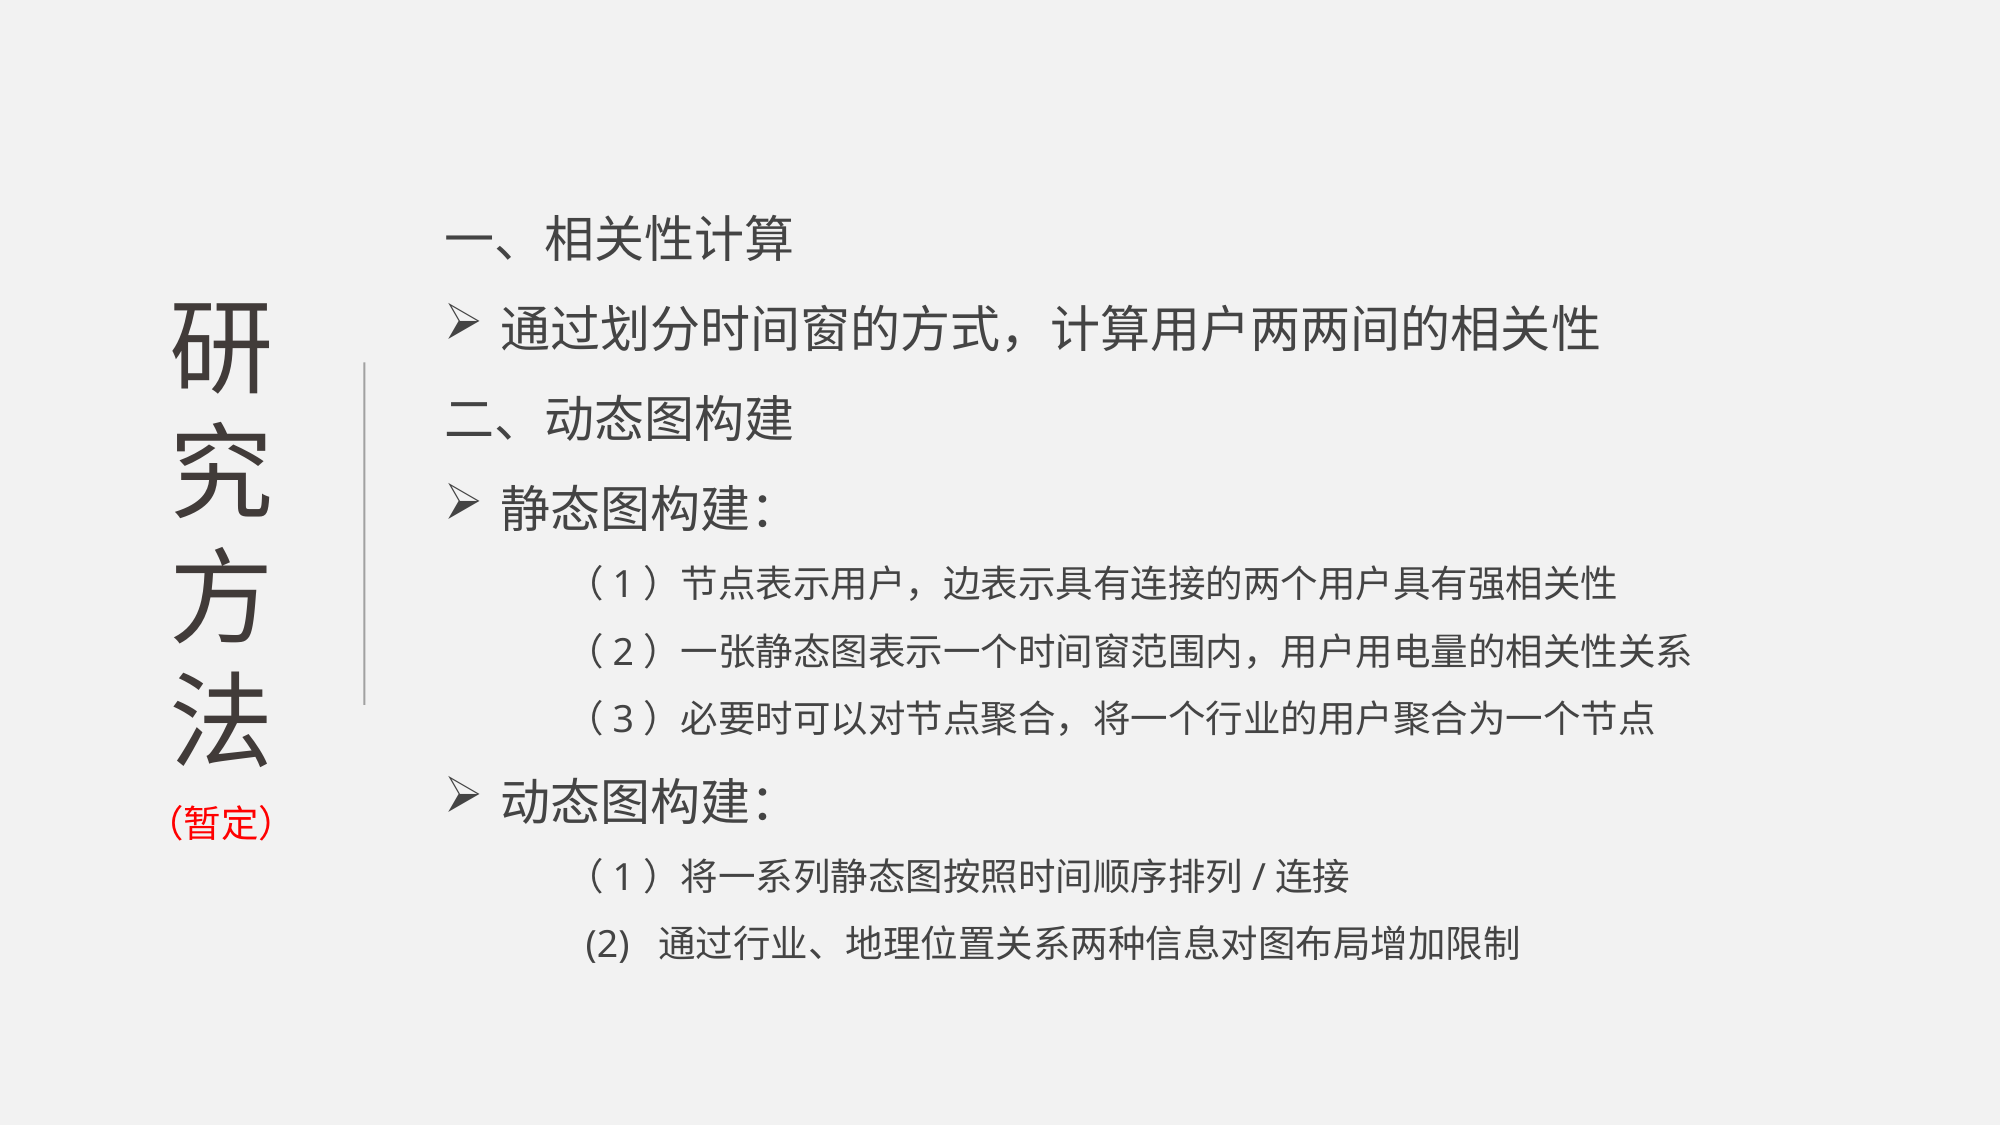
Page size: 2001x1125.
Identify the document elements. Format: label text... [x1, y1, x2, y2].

text_box 一、相关性计算 通过划分时间窗的方式，计算用户两两间的相关性 二、动态图构建 静态图构建： （1）节点表示用户，边表示具有连接的两个用户具有强相关性 （2）一张静态图表示一个时间窗范围内，用户用电量的相关性关系 （3）必要时可以对节点聚合，将一个行业的用户聚合为一个节点 动态图构建： （1）将一系列静态图按照时间顺序排列/连接 (2) 通过行业、地理位置关系两种信息对图布局增加限制 [444, 177, 1941, 1033]
text_box 研究方法 [144, 273, 299, 770]
text_box （暂定） [131, 770, 312, 853]
